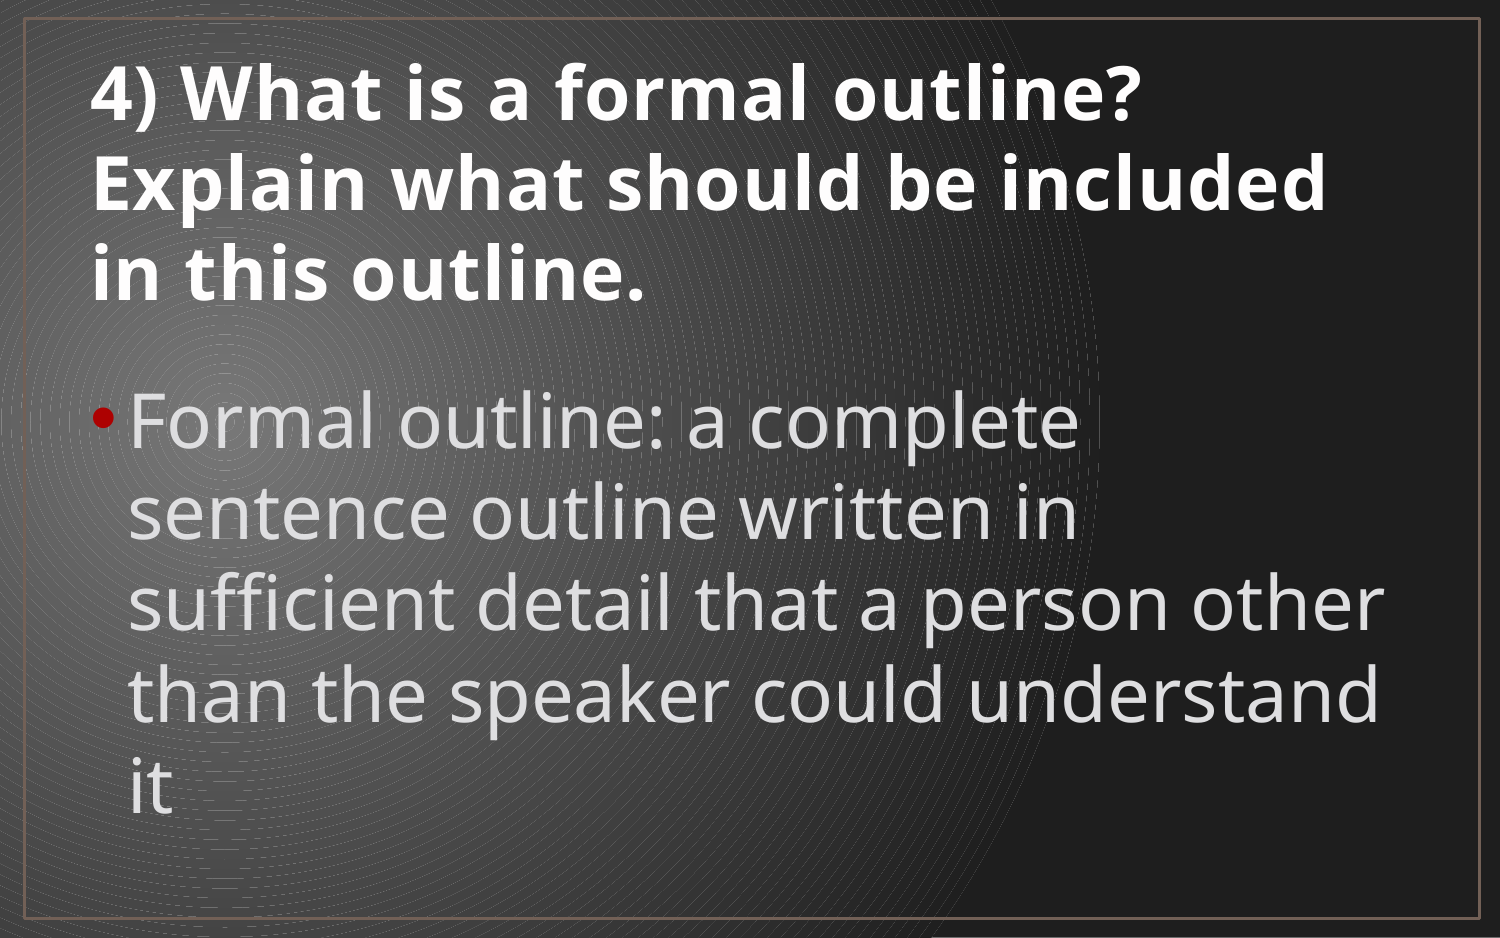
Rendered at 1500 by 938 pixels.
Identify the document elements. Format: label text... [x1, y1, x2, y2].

title 4) What is a formal outline? Explain what should be included in this outline. [75, 37, 1425, 323]
list Formal outline: a complete sentence outline written in sufficient detail that a person other than the speaker could understand it [75, 364, 1425, 838]
